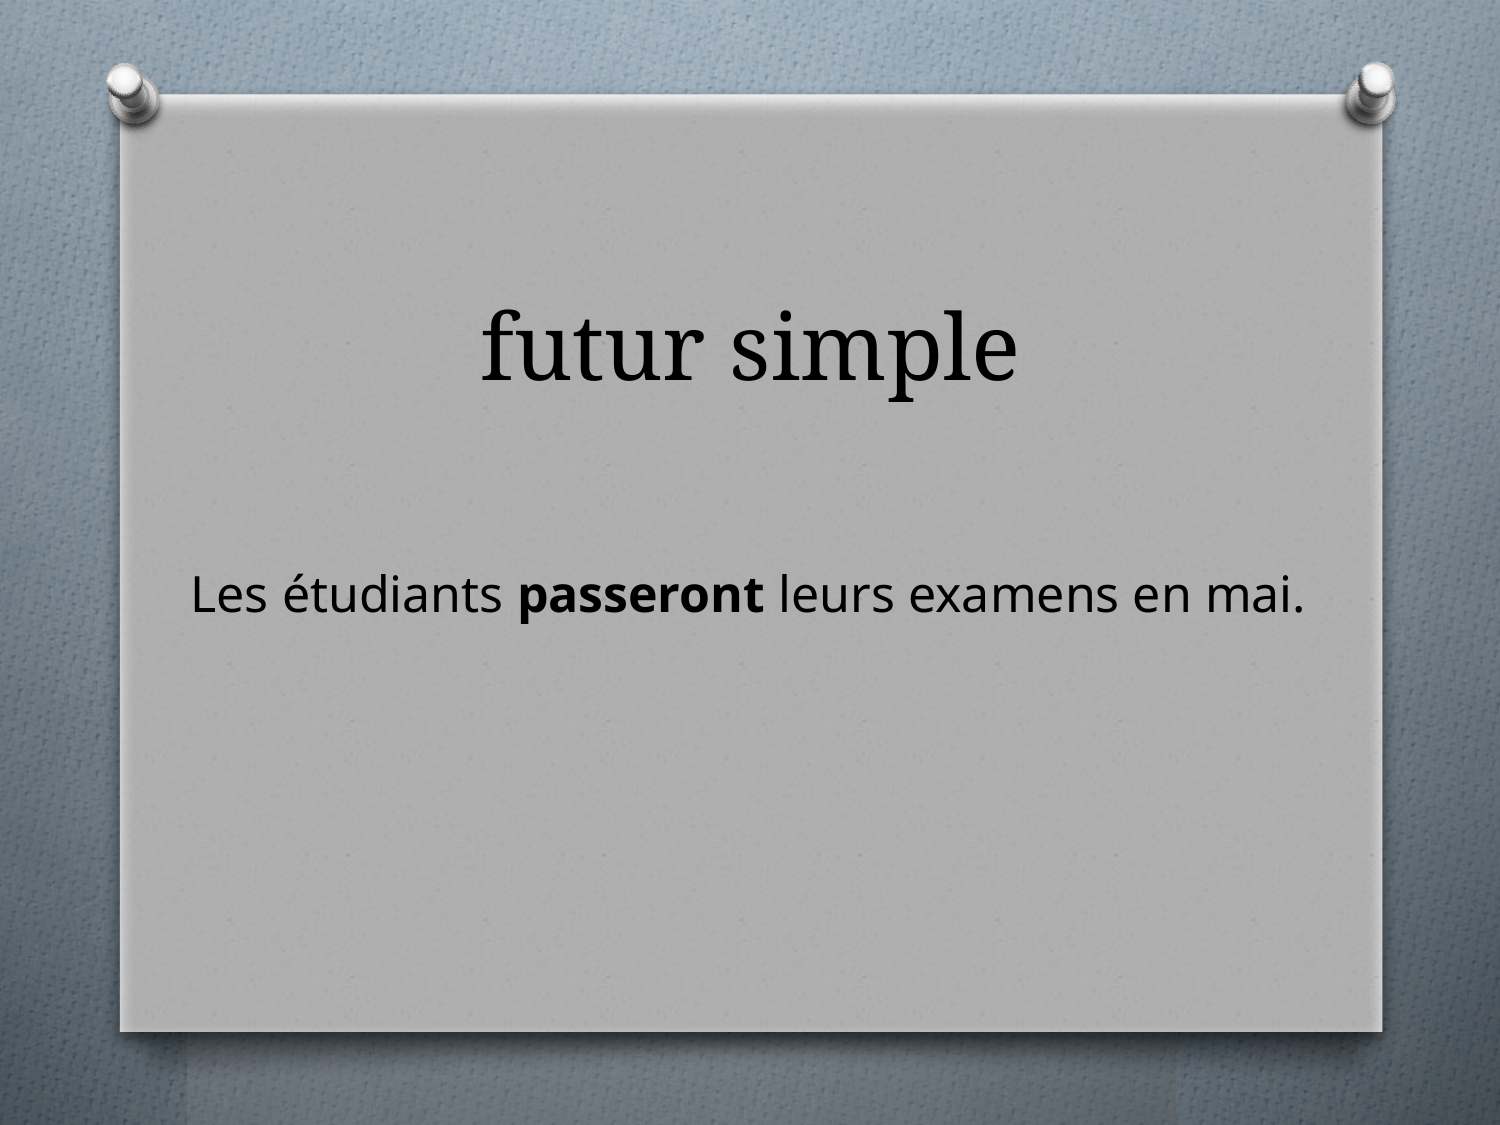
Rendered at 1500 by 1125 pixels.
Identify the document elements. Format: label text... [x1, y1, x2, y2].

list Les étudiants passeront leurs examens en mai. [140, 485, 1357, 716]
picture [75, 29, 198, 153]
picture [1317, 35, 1439, 156]
title futur simple [179, 244, 1323, 442]
